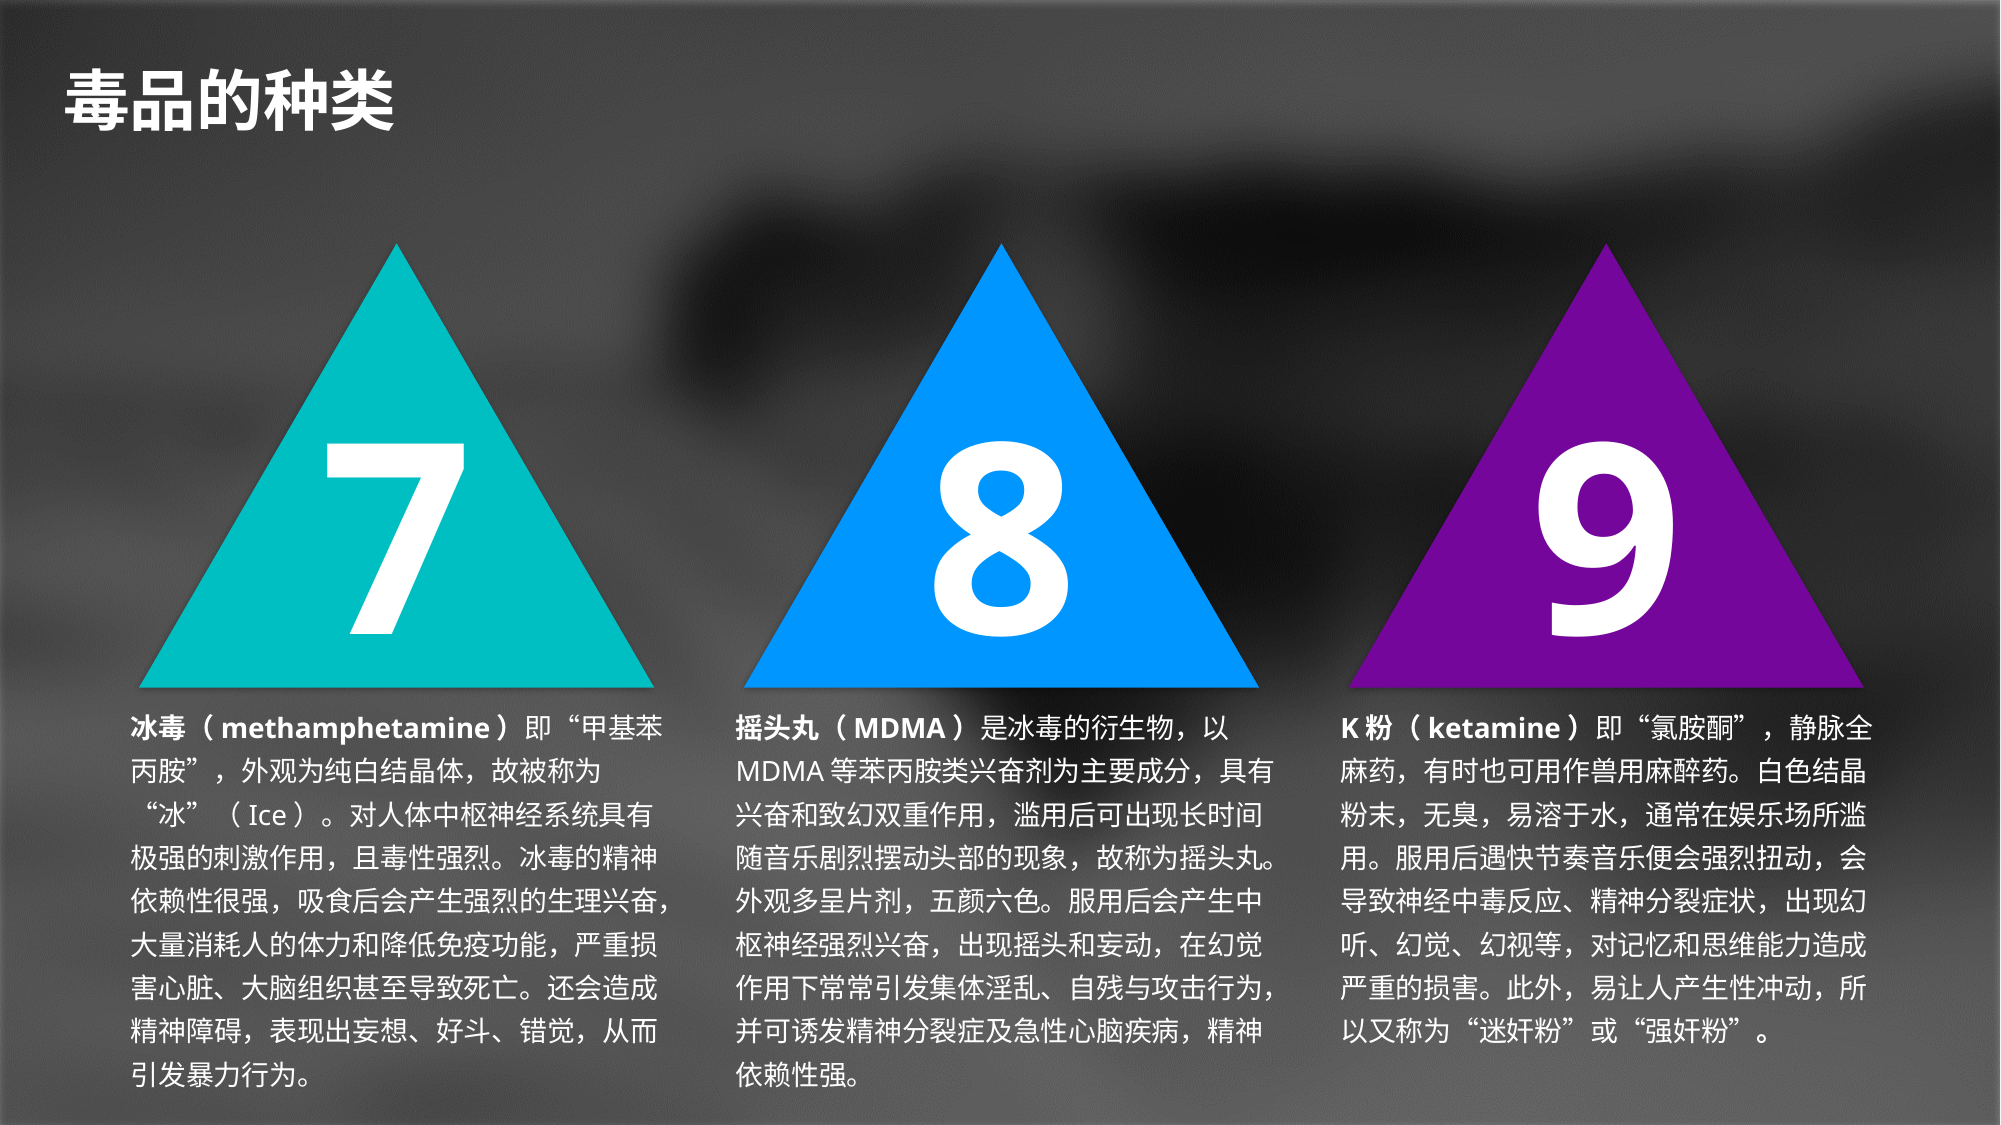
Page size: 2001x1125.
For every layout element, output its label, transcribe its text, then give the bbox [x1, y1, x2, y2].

picture [0, 0, 2001, 1125]
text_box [1325, 243, 1898, 1059]
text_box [720, 243, 1293, 1103]
list 毒品的种类 [48, 51, 1000, 148]
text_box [115, 243, 688, 1103]
